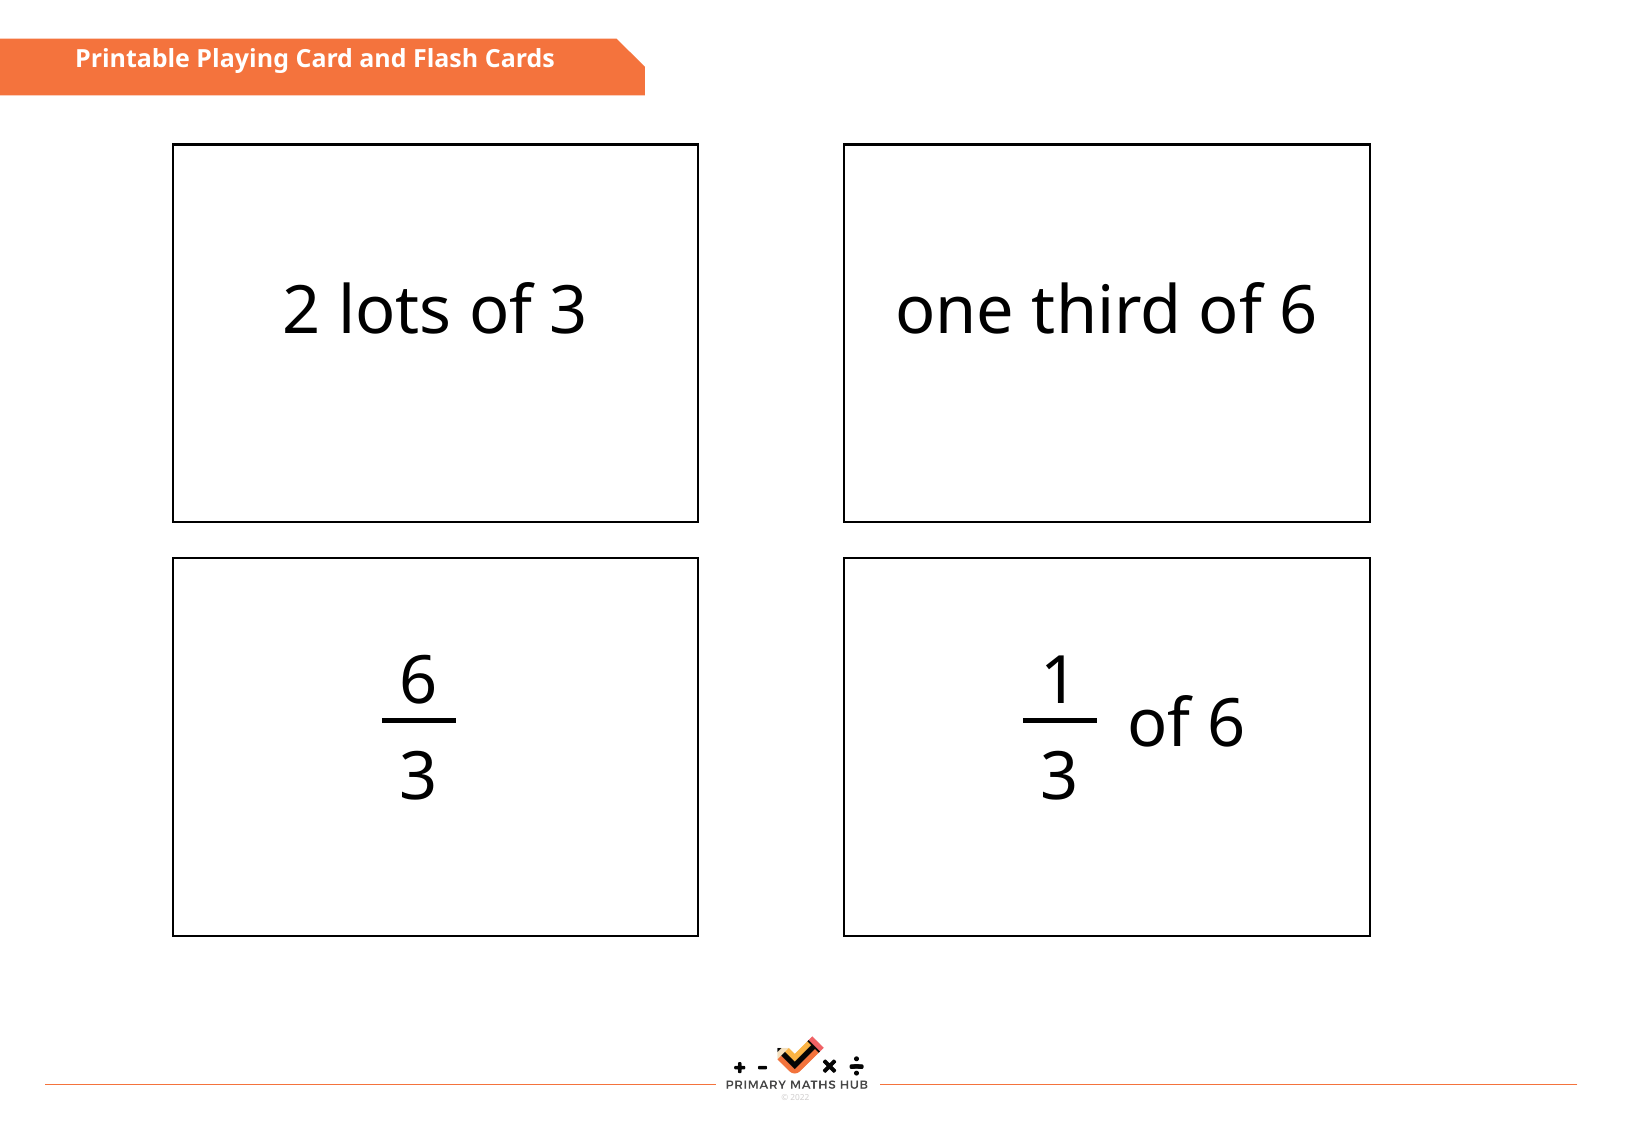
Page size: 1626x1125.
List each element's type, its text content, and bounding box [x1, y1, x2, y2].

text_box [843, 557, 1371, 937]
text_box of 6 [1103, 672, 1270, 767]
text_box Printable Playing Card and Flash Cards [0, 37, 646, 97]
text_box one third of 6 [844, 259, 1370, 355]
text_box 2 lots of 3 [172, 259, 699, 355]
text_box [843, 143, 1371, 523]
table_header 1 [1023, 625, 1097, 718]
table_cell 3 [1023, 723, 1097, 815]
text_box [172, 143, 699, 259]
table_header 6 [382, 625, 456, 718]
table_cell 3 [382, 723, 456, 815]
text_box © 2022 [720, 1084, 870, 1110]
text_box [172, 355, 699, 523]
picture [722, 1034, 872, 1094]
text_box [172, 557, 699, 937]
